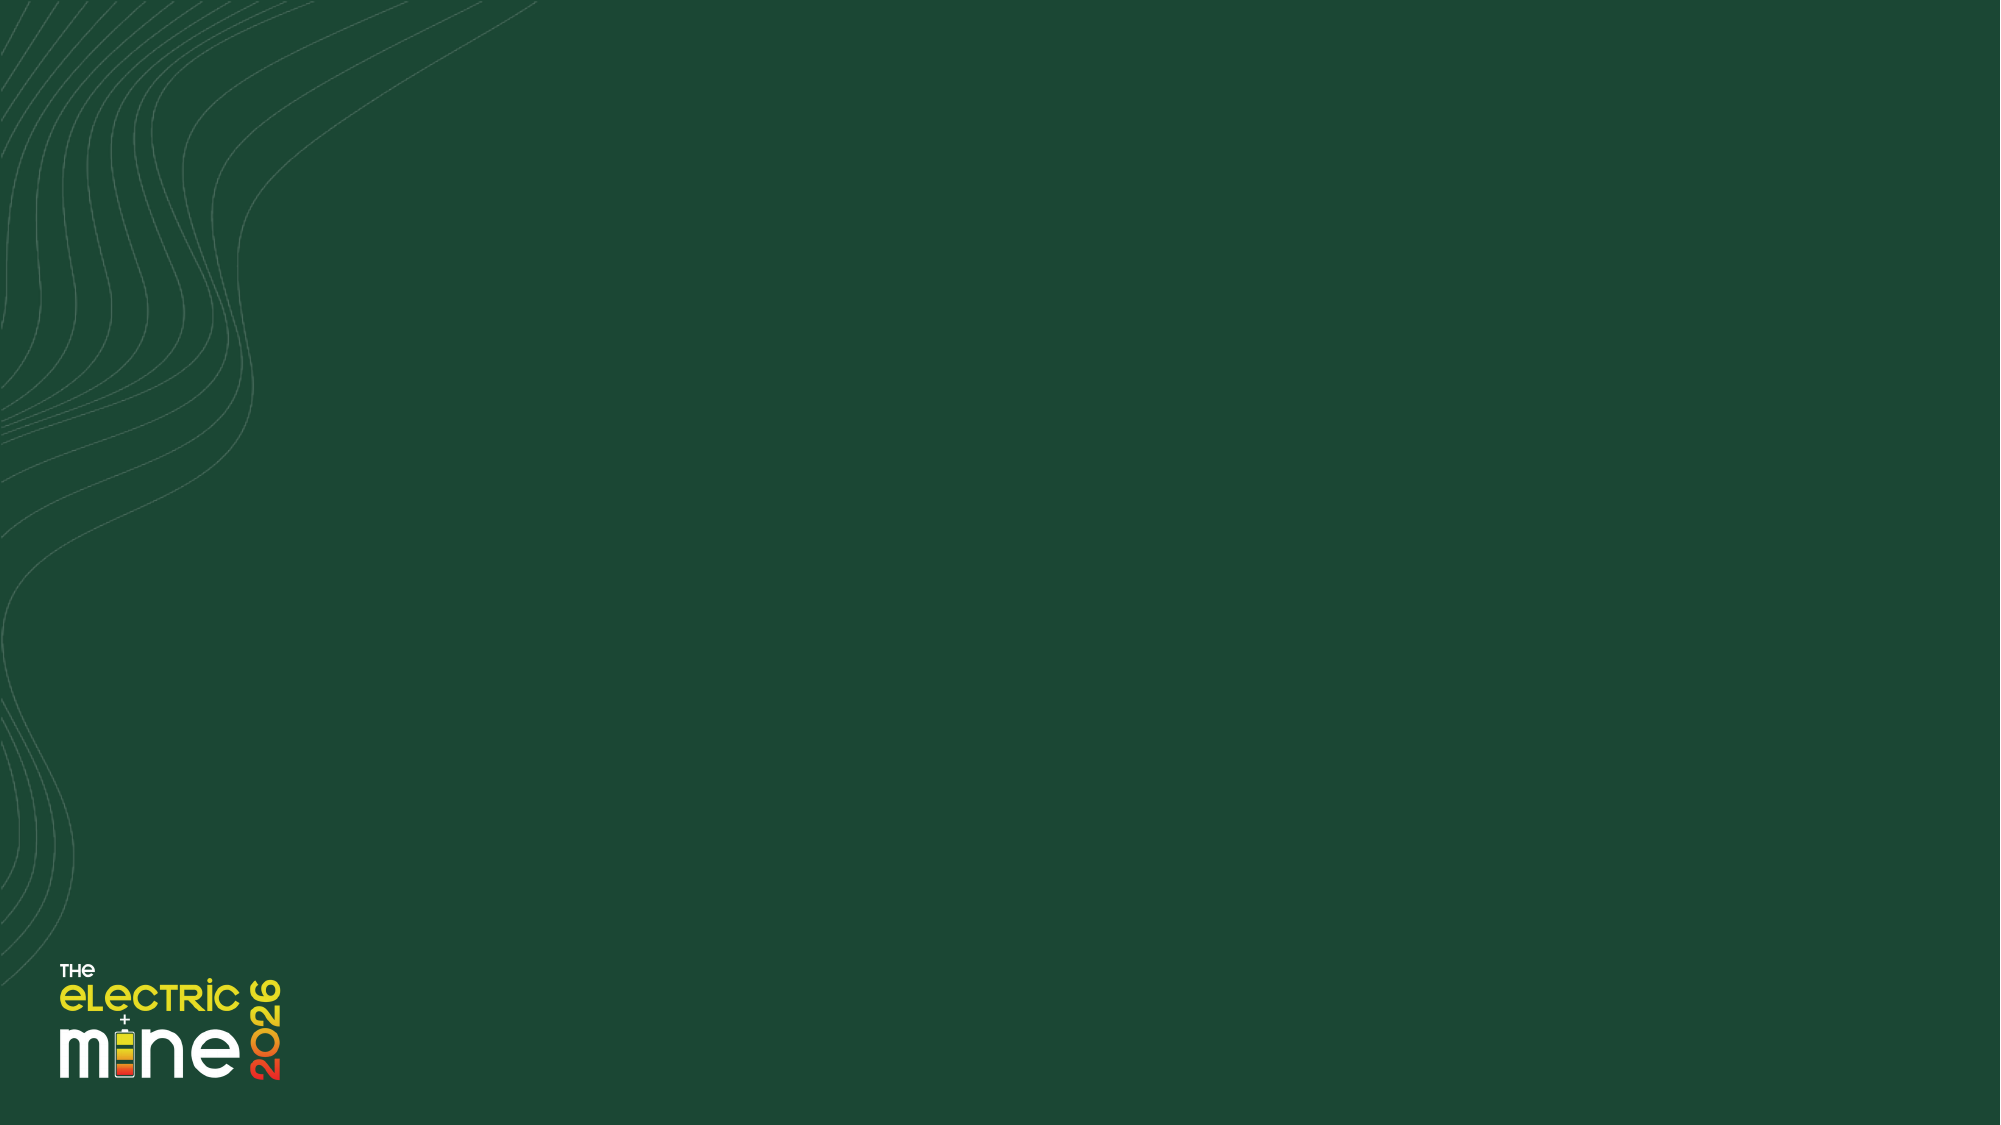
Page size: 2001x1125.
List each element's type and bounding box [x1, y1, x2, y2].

picture [126, 155, 851, 922]
picture [50, 961, 290, 1081]
